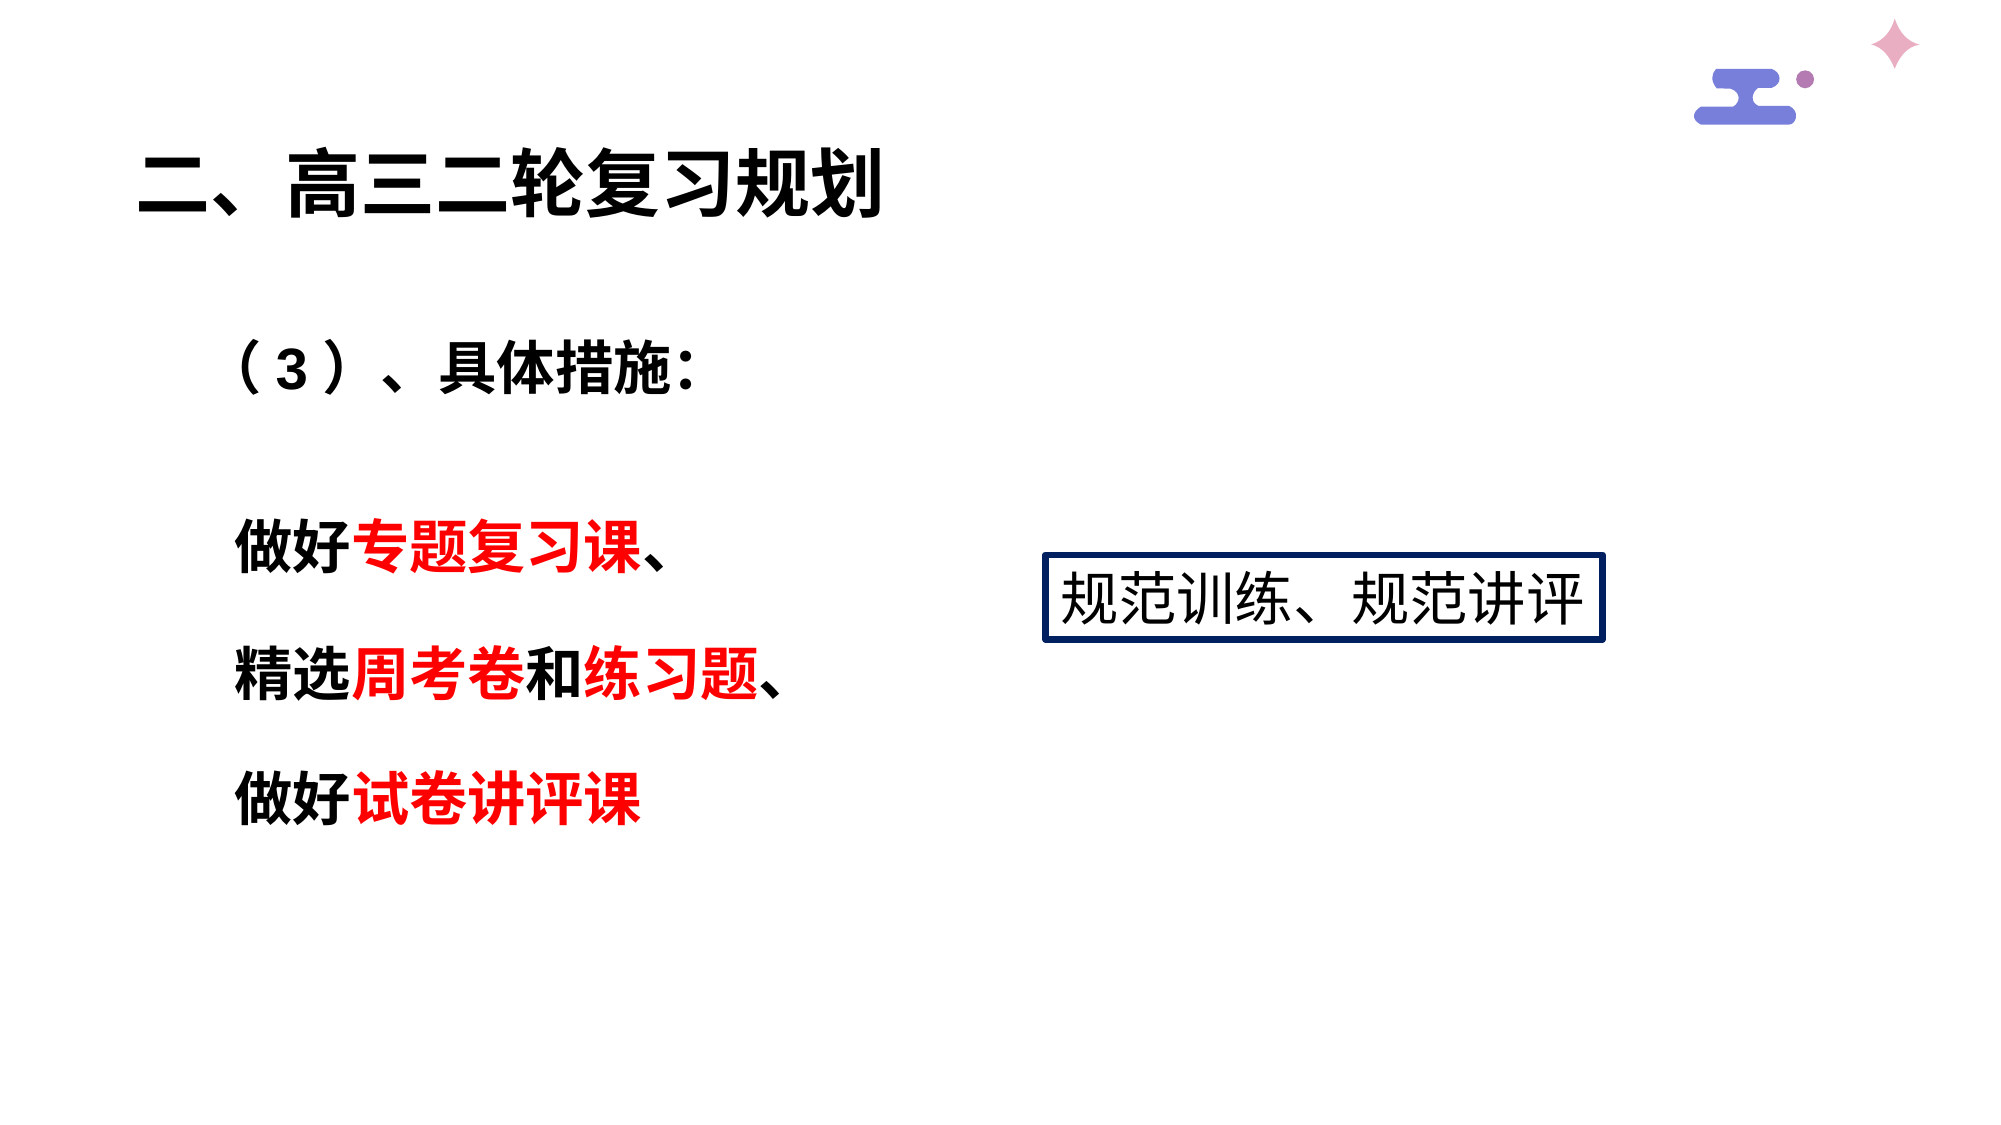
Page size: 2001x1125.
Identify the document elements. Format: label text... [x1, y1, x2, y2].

text_box （3）、具体措施： [188, 323, 832, 409]
text_box 二、高三二轮复习规划 [120, 129, 1562, 235]
text_box 做好专题复习课、 精选周考卷和练习题、 做好试卷讲评课 [219, 447, 832, 840]
text_box 规范训练、规范讲评 [1045, 554, 1603, 640]
